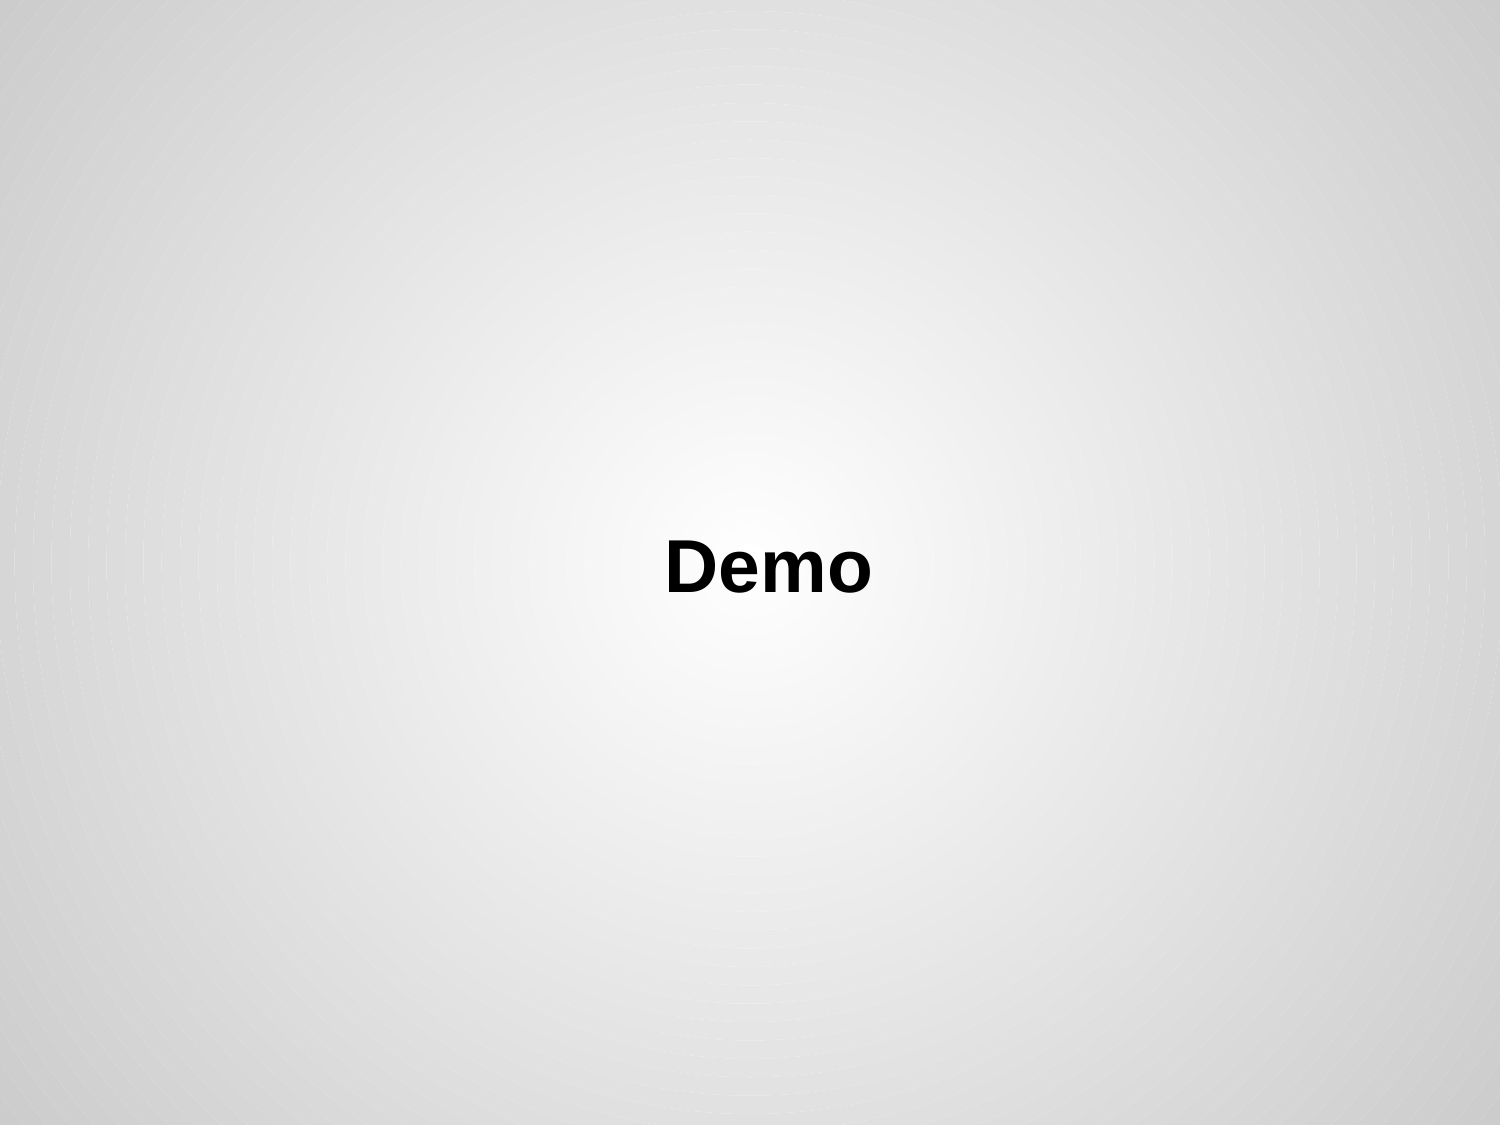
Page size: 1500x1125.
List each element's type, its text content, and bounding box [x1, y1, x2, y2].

title Demo [604, 468, 896, 657]
